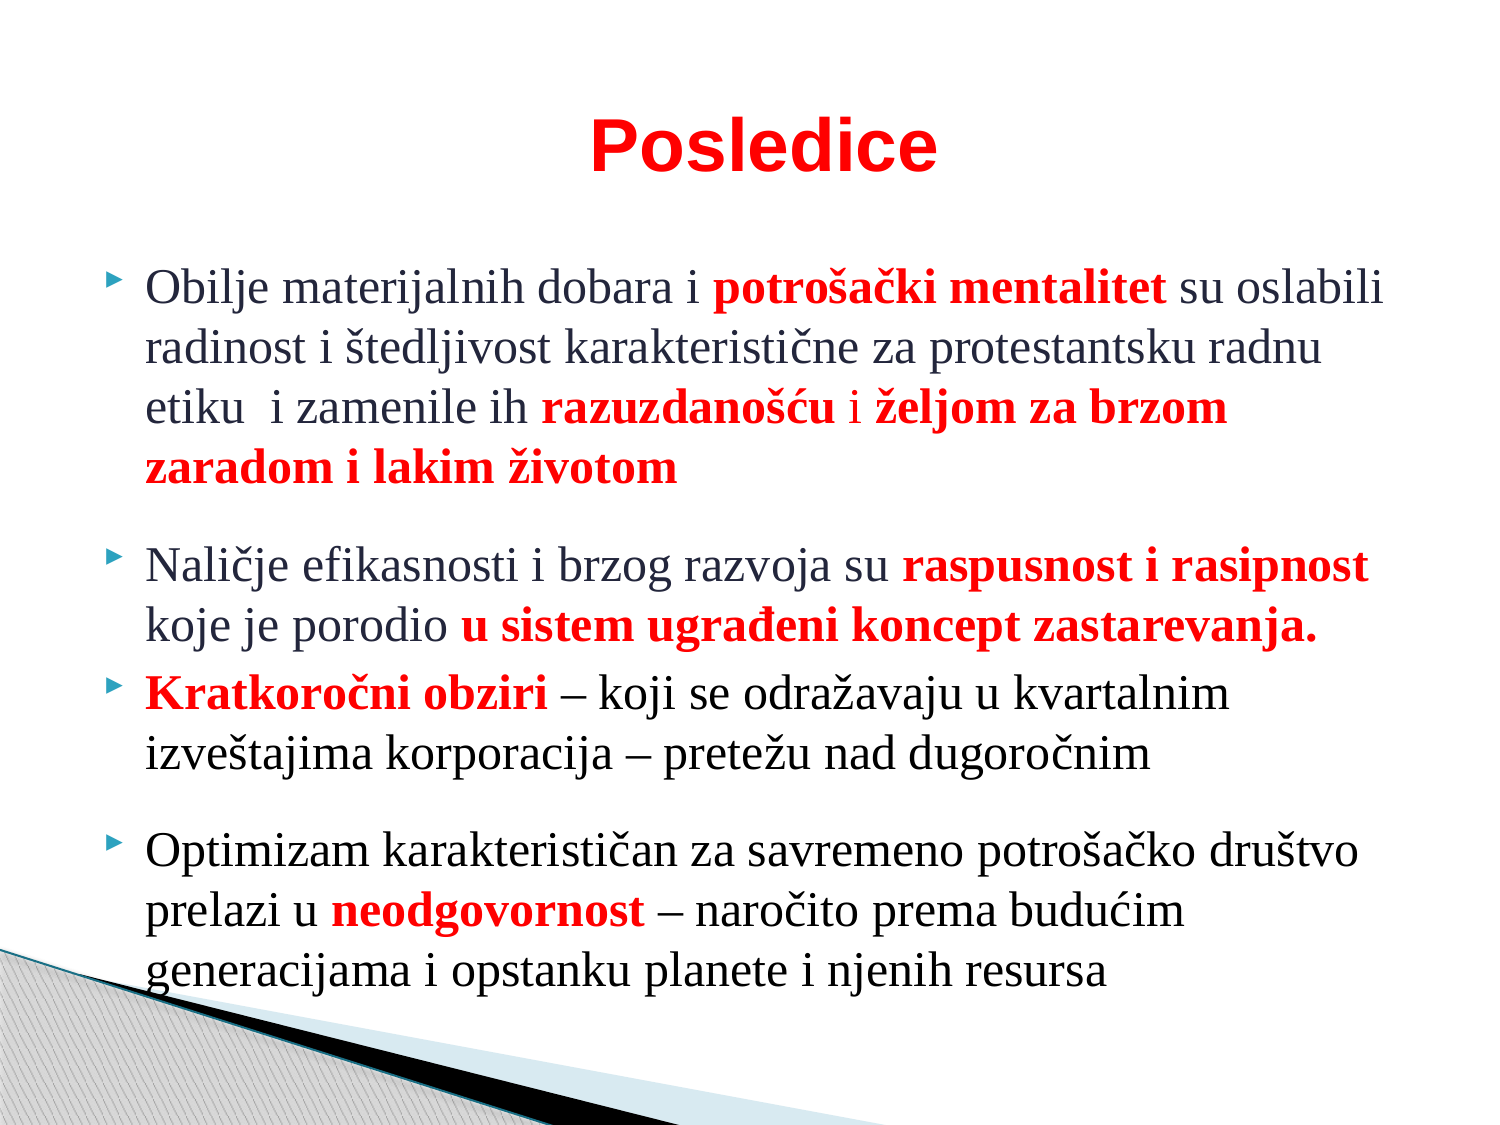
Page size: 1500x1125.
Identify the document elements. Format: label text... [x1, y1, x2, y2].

list Posledice Obilje materijalnih dobara i potrošački mentalitet su oslabili radinost i štedljivost karakteristične za protestantsku radnu etiku i zamenile ih razuzdanošću i željom za brzom zaradom i lakim životom Naličje efikasnosti i brzog razvoja su raspusnost i rasipnost koje je porodio u sistem ugrađeni koncept zastarevanja. Kratkoročni obziri – koji se odražavaju u kvartalnim izveštajima korporacija – pretežu nad dugoročnim Optimizam karakterističan za savremeno potrošačko društvo prelazi u neodgovornost – naročito prema budućim generacijama i opstanku planete i njenih resursa [70, 30, 1442, 985]
